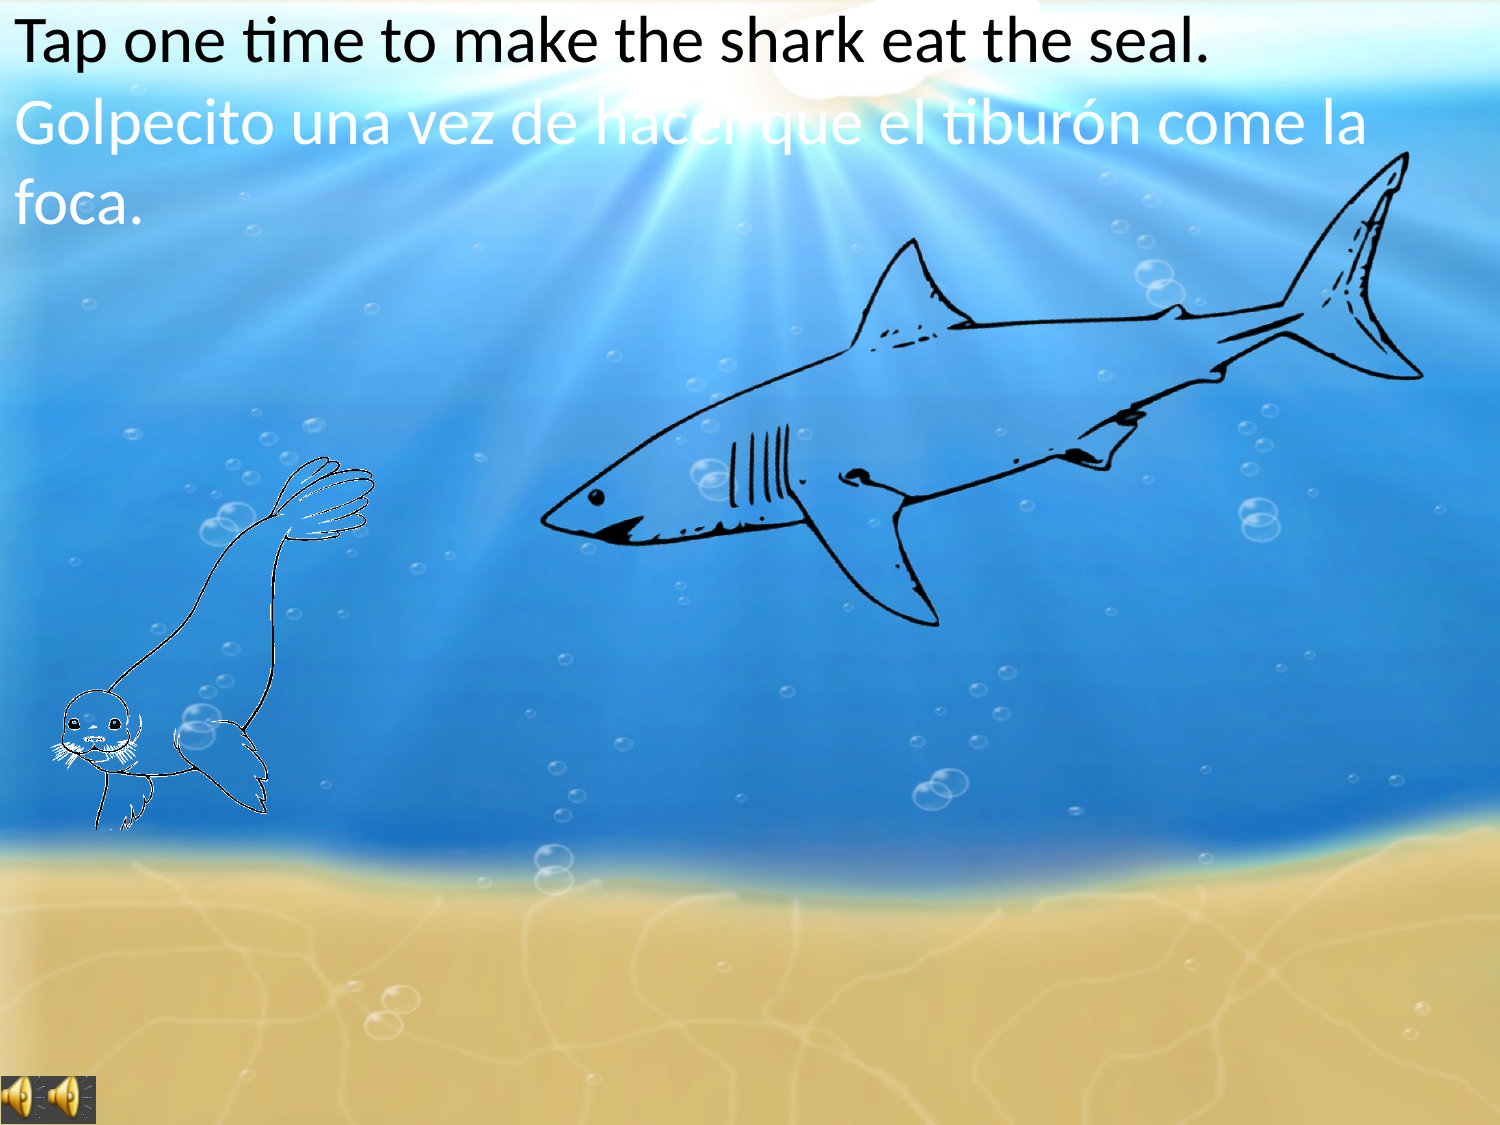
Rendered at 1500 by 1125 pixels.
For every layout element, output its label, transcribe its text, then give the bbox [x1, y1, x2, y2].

picture [0, 0, 1500, 1125]
text_box Golpecito una vez de hacer que el tiburón come la foca. [0, 70, 1465, 245]
text_box Tap one time to make the shark eat the seal. [0, 0, 1465, 70]
